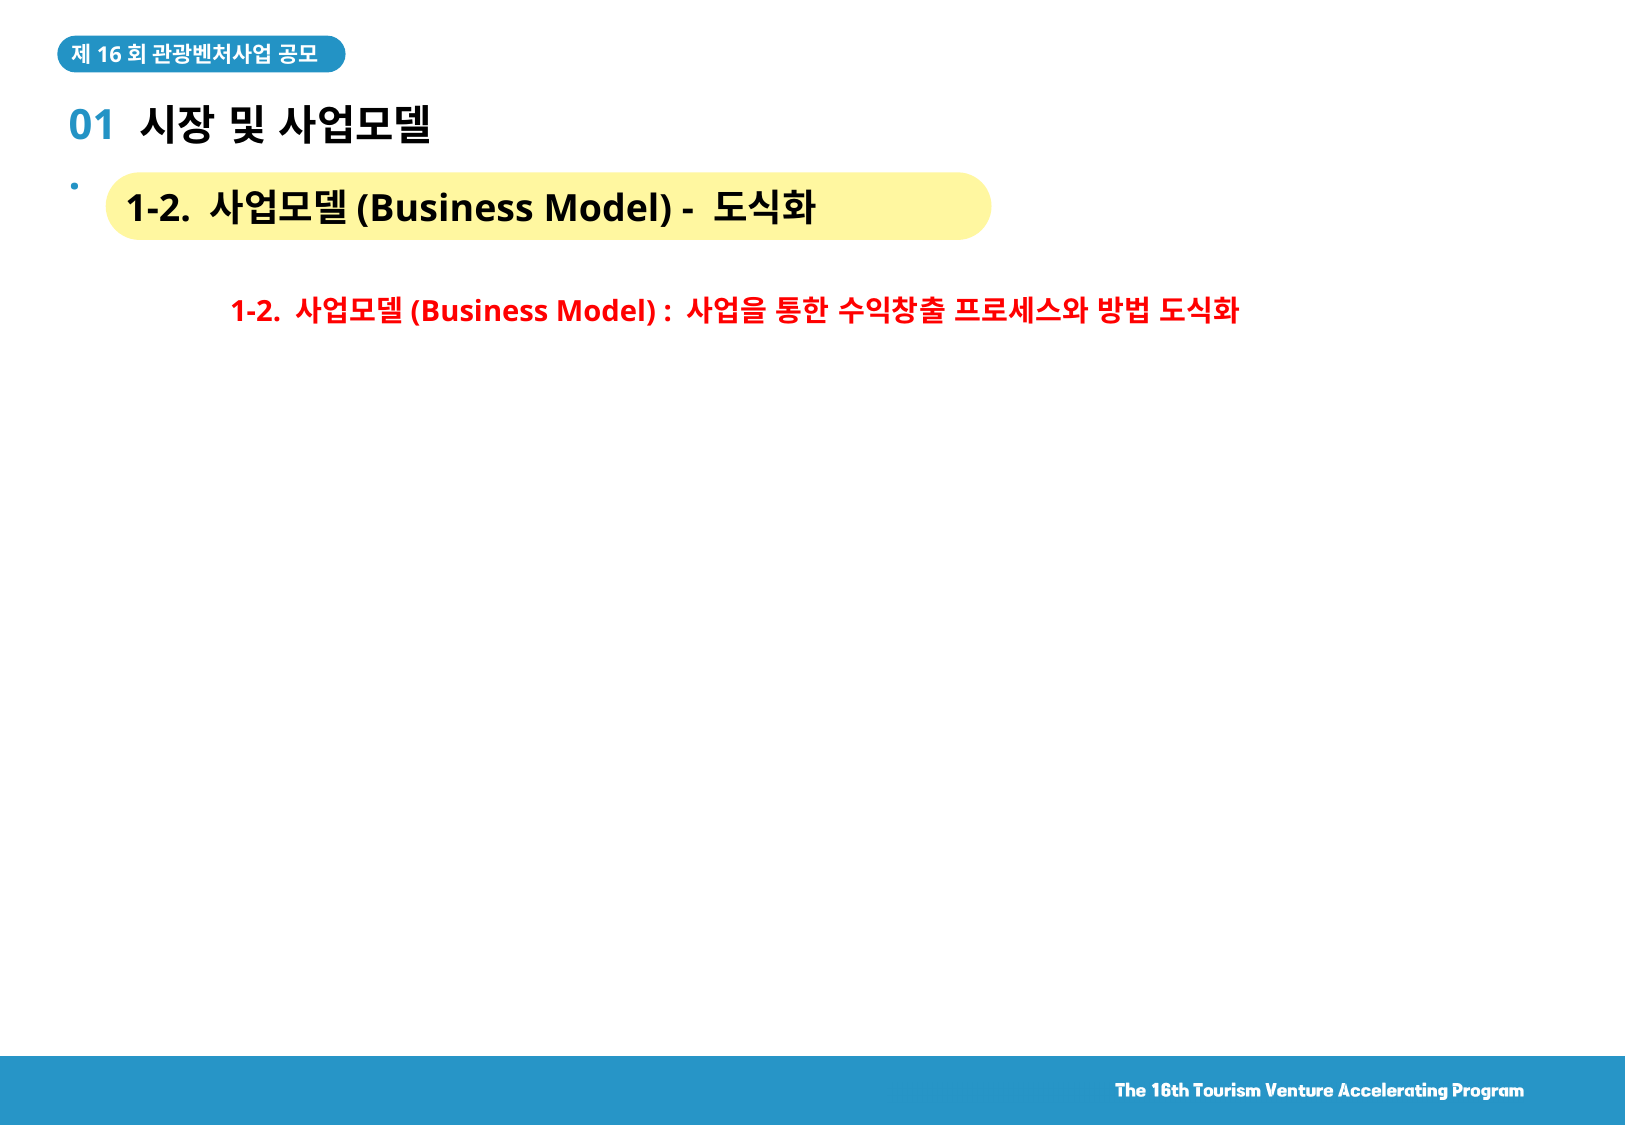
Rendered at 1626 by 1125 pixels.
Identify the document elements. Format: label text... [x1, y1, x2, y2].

text_box 1-2. 사업모델(Business Model) : 사업을 통한 수익창출 프로세스와 방법 도식화 [215, 263, 1625, 335]
picture [887, 1082, 1524, 1103]
text_box 시장 및 사업모델 [139, 98, 784, 149]
text_box 01. [68, 98, 122, 199]
text_box 제16회 관광벤처사업 공모 [56, 34, 347, 74]
text_box 1-2. 사업모델(Business Model) - 도식화 [104, 171, 993, 241]
